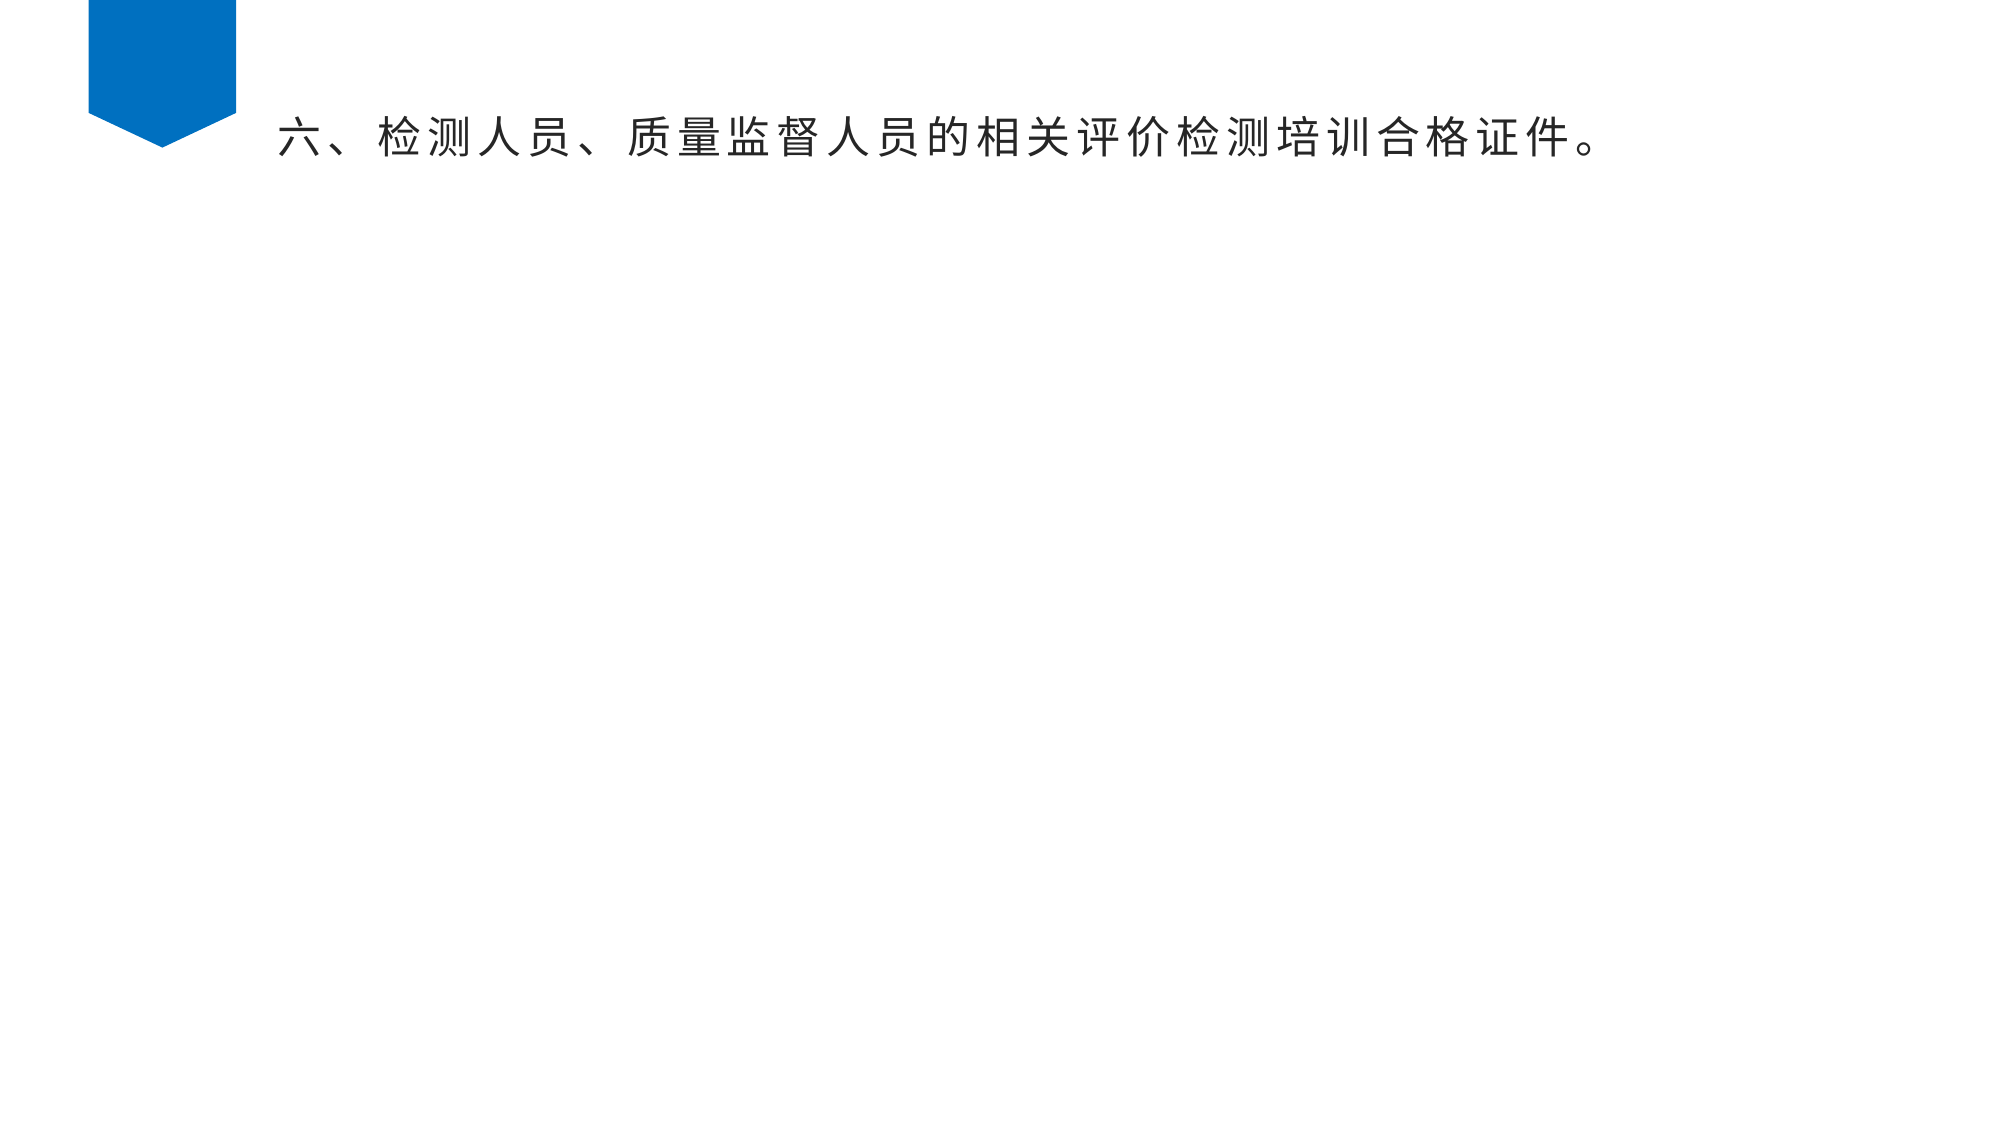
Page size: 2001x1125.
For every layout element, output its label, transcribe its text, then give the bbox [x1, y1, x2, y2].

text_box [87, 0, 238, 149]
title 六、检测人员、质量监督人员的相关评价检测培训合格证件。 [262, 53, 1940, 170]
